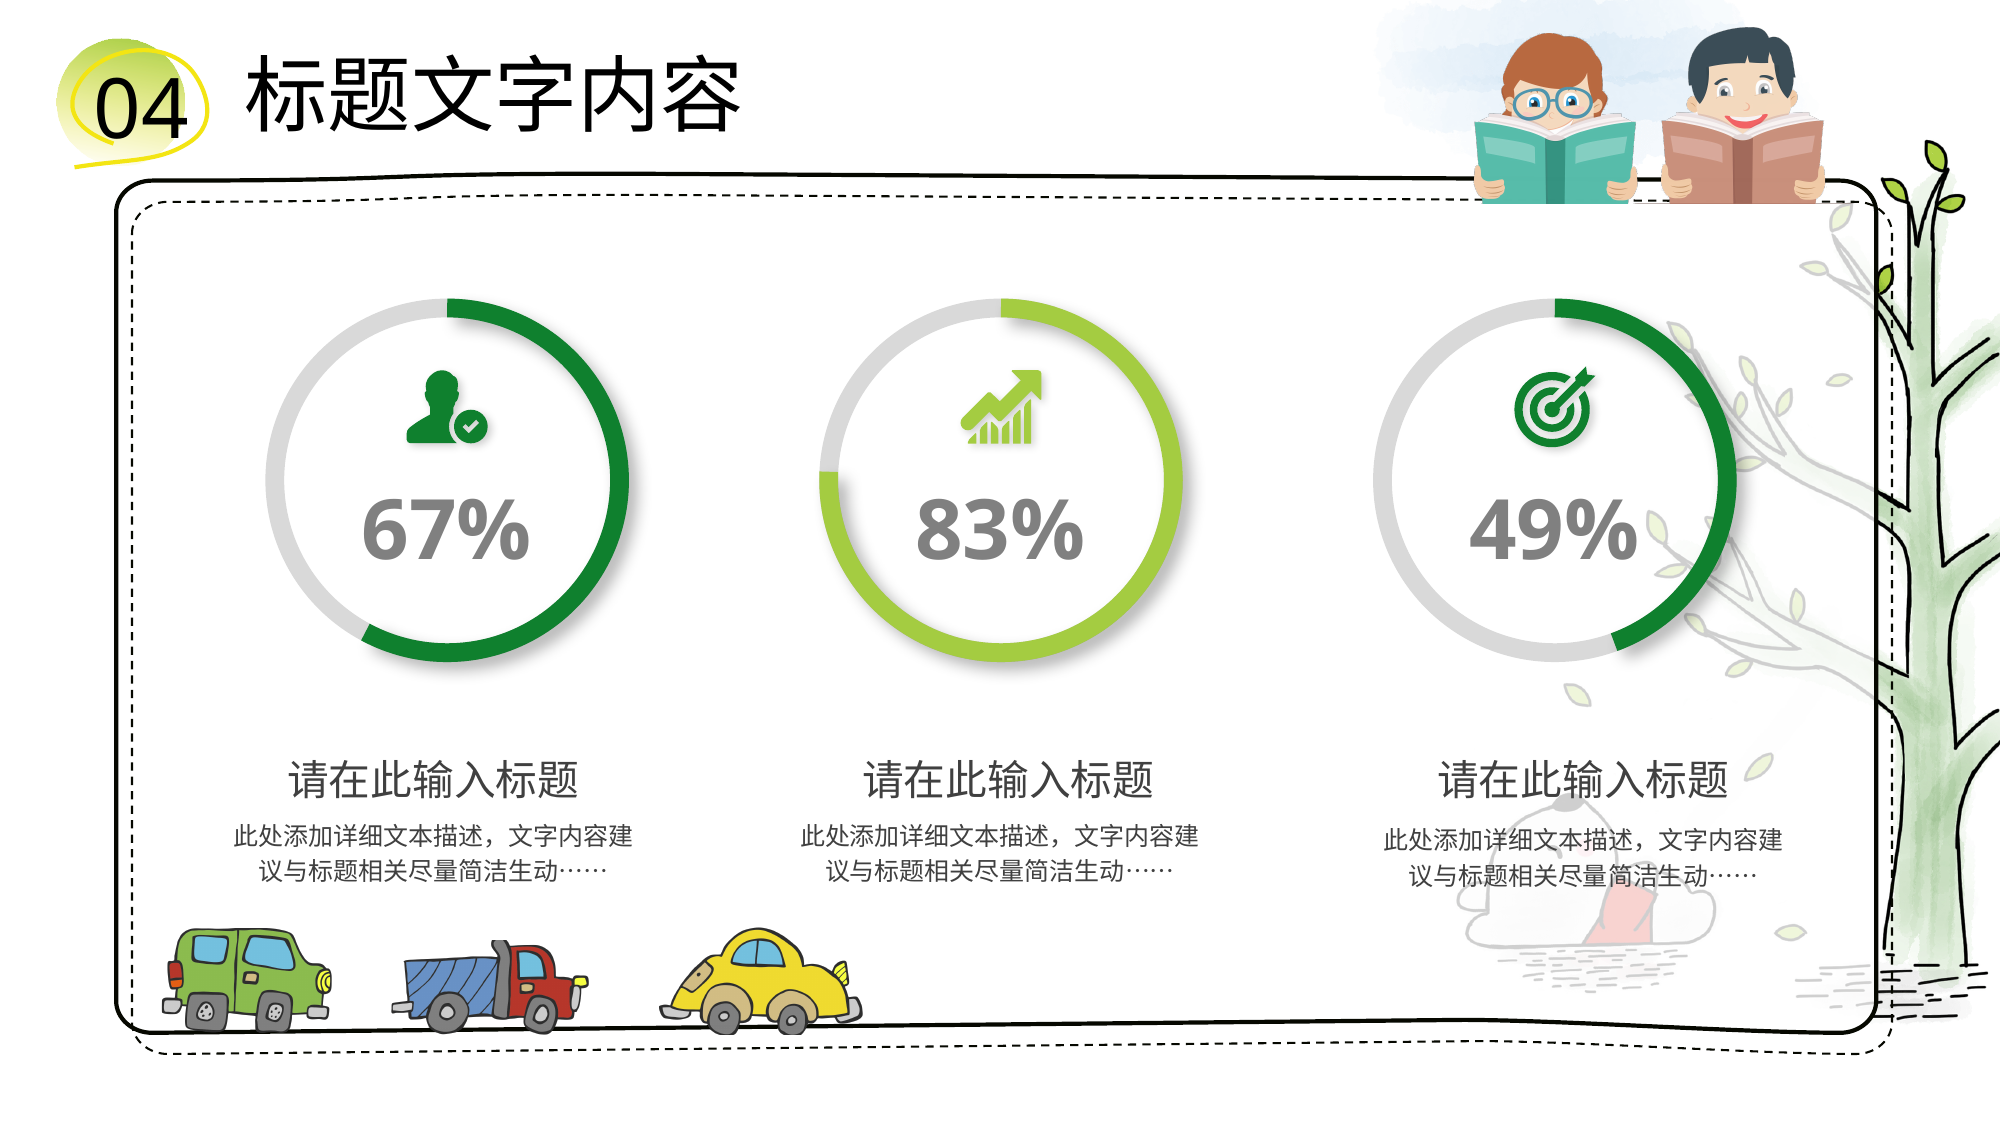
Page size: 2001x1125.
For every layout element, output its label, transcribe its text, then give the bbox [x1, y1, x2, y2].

text_box [365, 584, 586, 654]
picture [161, 928, 346, 1040]
text_box [1513, 370, 1591, 449]
text_box 此处添加详细文本描述，文字内容建议与标题相关尽量简洁生动…… [778, 806, 1221, 894]
text_box [1000, 307, 1174, 506]
text_box [447, 307, 621, 500]
text_box 67% [275, 469, 619, 584]
text_box [1416, 584, 1610, 654]
text_box 04 [79, 47, 204, 163]
picture [659, 922, 869, 1035]
text_box 83% [829, 469, 1172, 584]
text_box [405, 369, 460, 445]
text_box [966, 408, 1022, 445]
text_box 49% [1382, 469, 1726, 584]
text_box [452, 408, 489, 445]
text_box [1592, 584, 1694, 643]
text_box 请在此输入标题 [847, 746, 1170, 806]
text_box 此处添加详细文本描述，文字内容建议与标题相关尽量简洁生动…… [211, 806, 656, 894]
text_box [1543, 364, 1598, 419]
text_box [862, 584, 1140, 654]
text_box [1023, 397, 1033, 445]
text_box 标题文字内容 [229, 34, 812, 150]
text_box [1554, 307, 1728, 505]
picture [1367, 0, 2000, 1125]
text_box [959, 369, 1043, 432]
text_box [274, 307, 447, 497]
picture [384, 940, 591, 1053]
text_box [308, 584, 390, 633]
text_box 此处添加详细文本描述，文字内容建议与标题相关尽量简洁生动…… [1361, 810, 1806, 898]
text_box 请在此输入标题 [1422, 746, 1745, 810]
text_box 请在此输入标题 [272, 746, 595, 806]
text_box [828, 307, 1000, 471]
text_box [1382, 307, 1554, 469]
